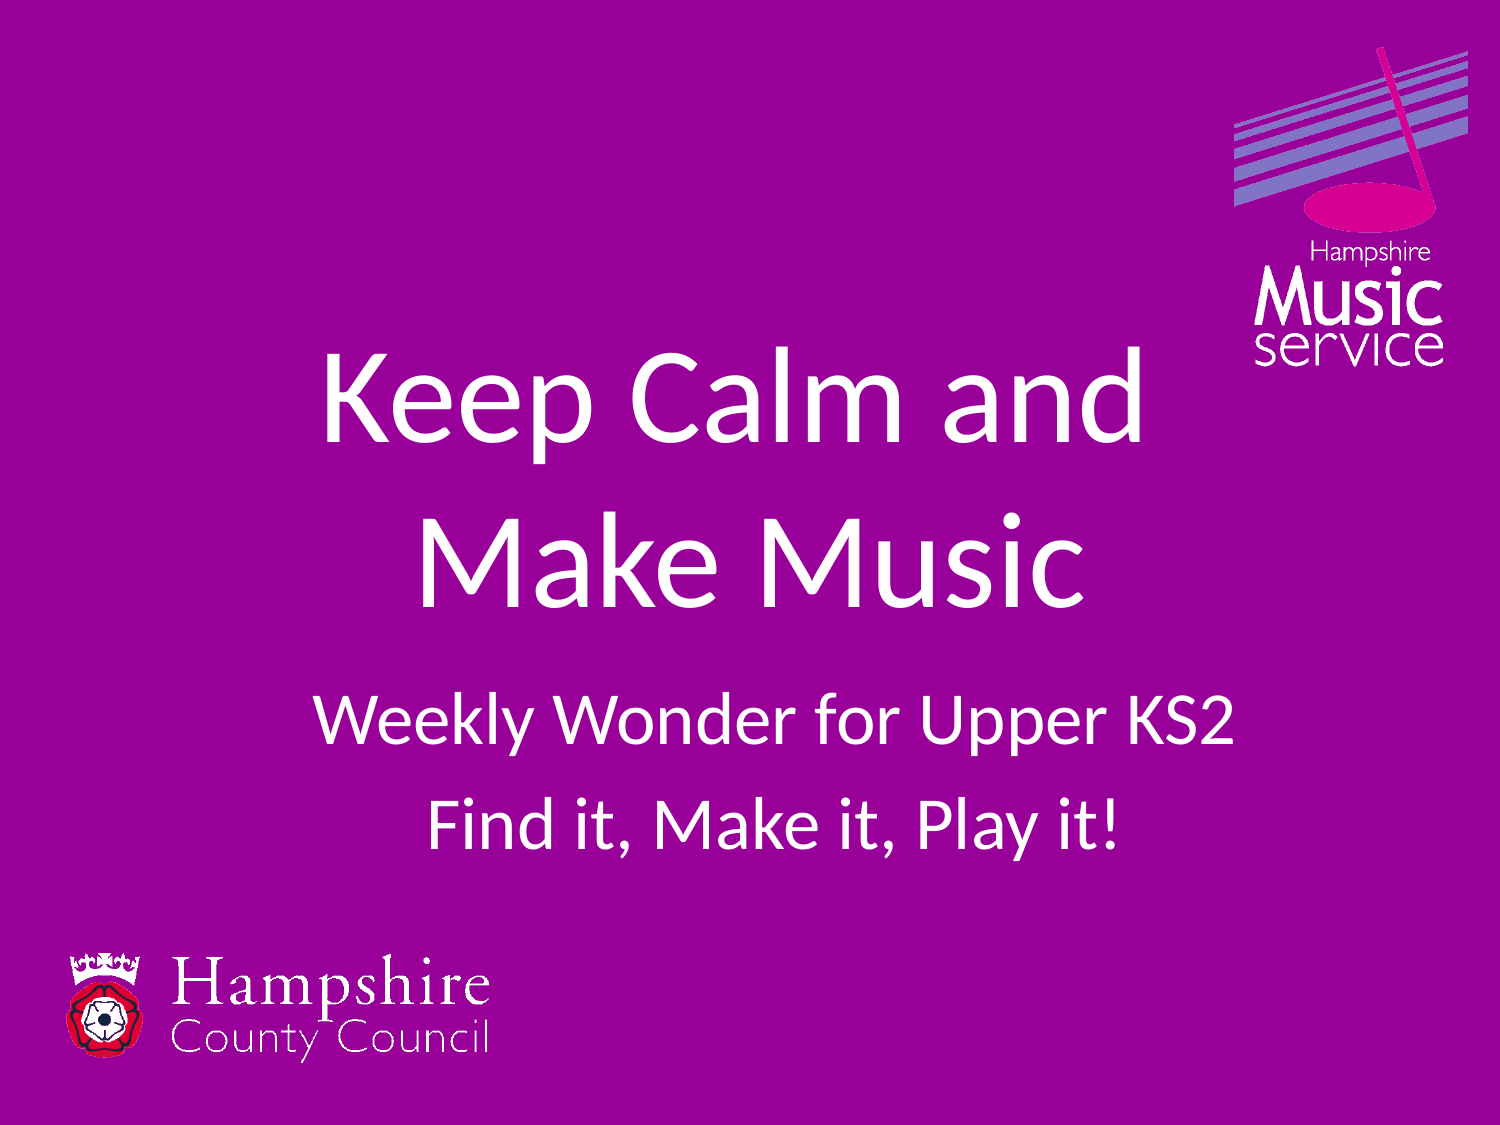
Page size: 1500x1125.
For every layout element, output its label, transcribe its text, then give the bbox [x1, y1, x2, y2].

picture [1234, 18, 1469, 412]
picture [64, 952, 491, 1065]
title Keep Calm and Make Music [112, 349, 1388, 591]
text_box Weekly Wonder for Upper KS2 Find it, Make it, Play it! [249, 662, 1300, 950]
